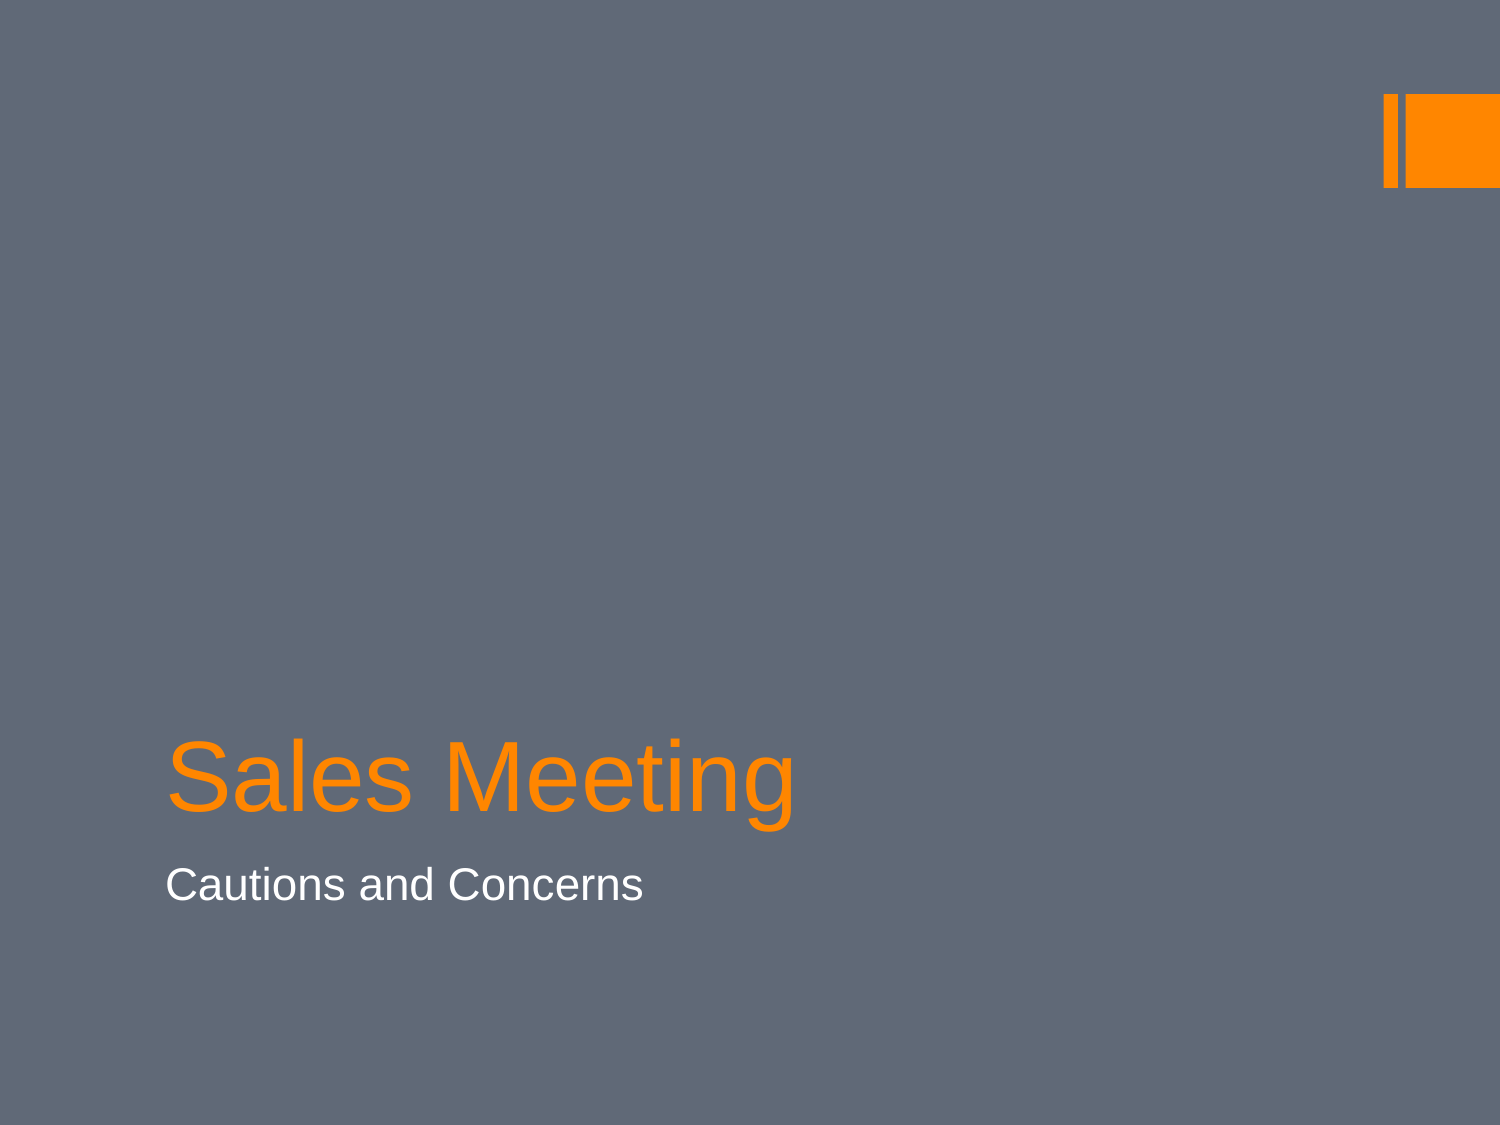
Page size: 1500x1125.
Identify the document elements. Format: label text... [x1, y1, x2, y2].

subtitle Cautions and Concerns [150, 847, 1350, 1036]
title Sales Meeting [150, 412, 1350, 839]
